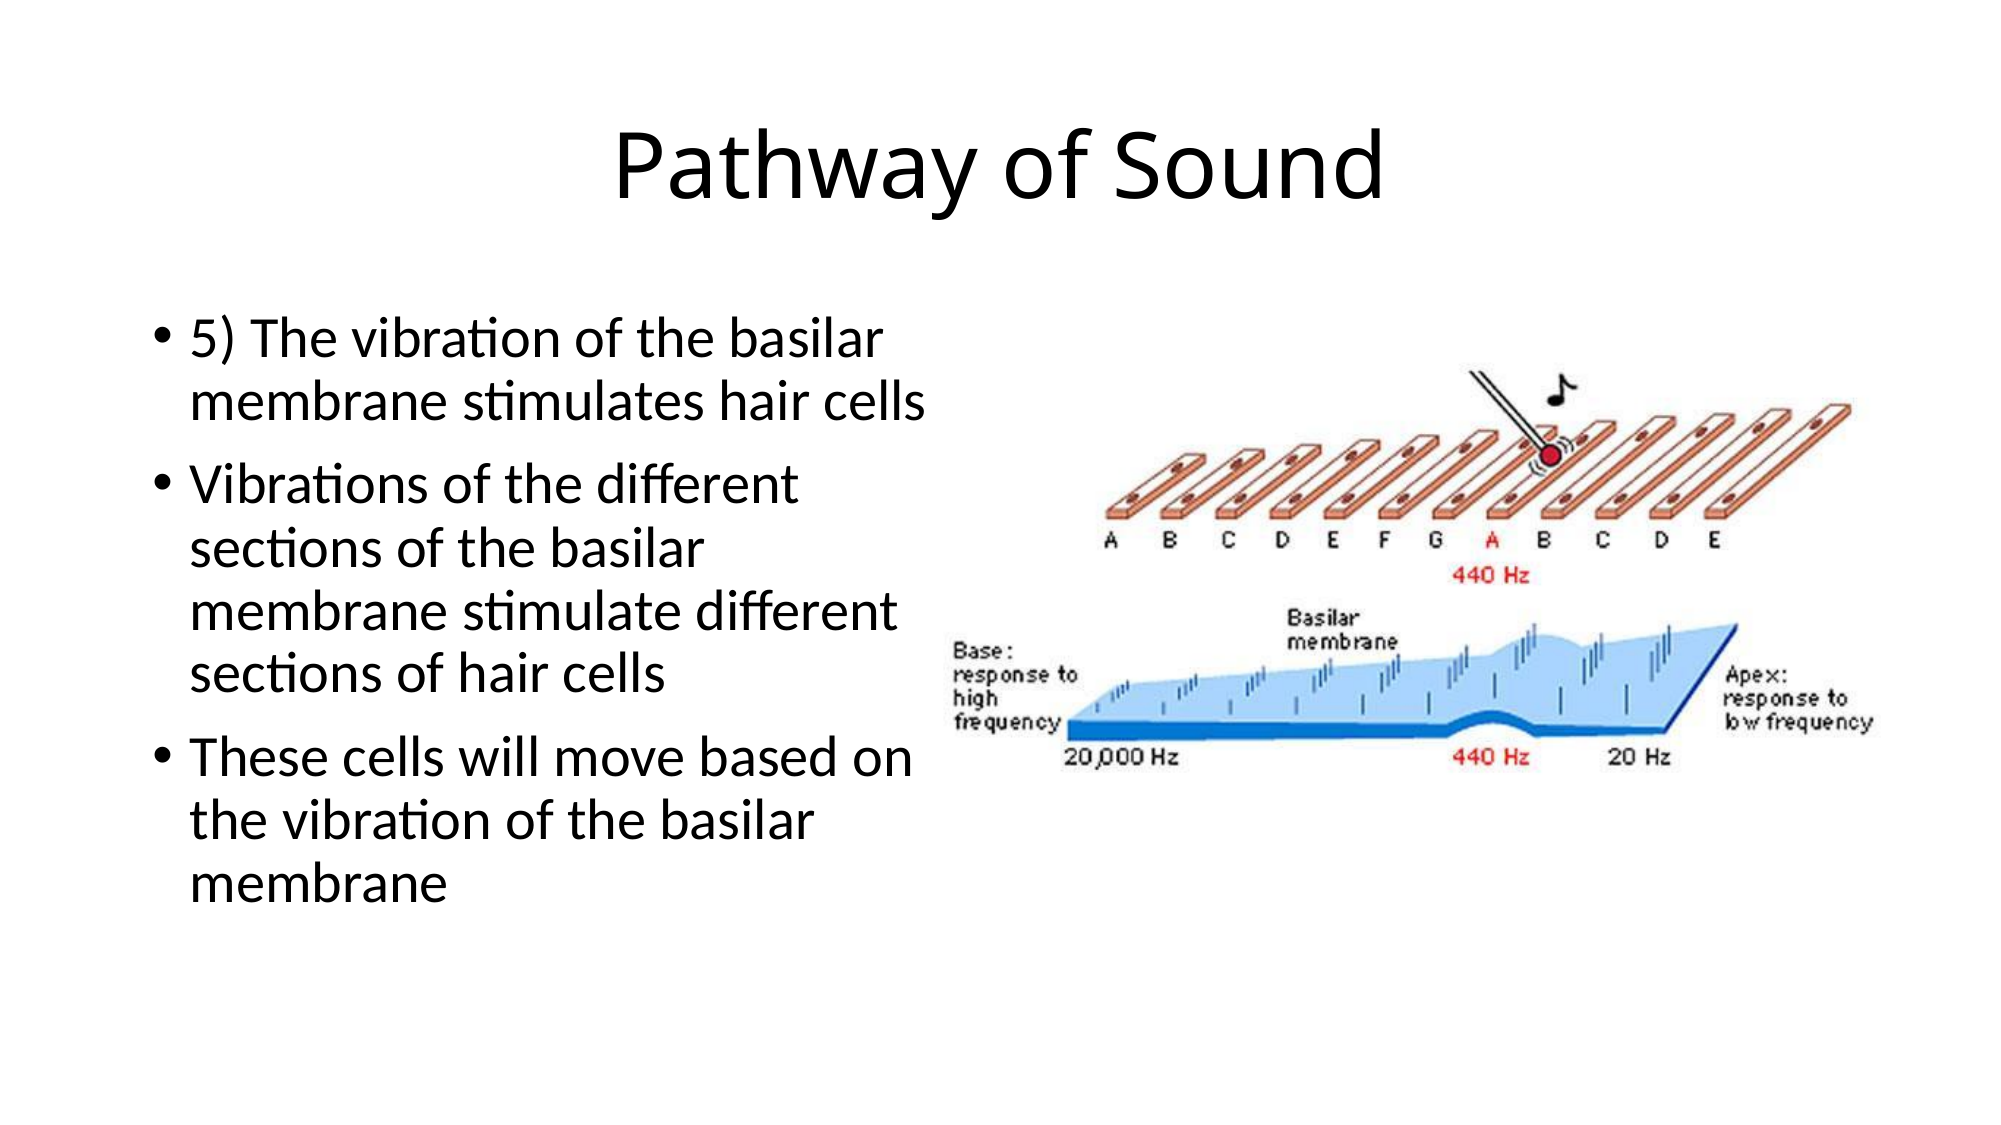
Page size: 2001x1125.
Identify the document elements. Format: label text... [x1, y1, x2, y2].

title Pathway of Sound [137, 59, 1863, 278]
picture [932, 351, 1897, 777]
list 5) The vibration of the basilar membrane stimulates hair cells Vibrations of the different sections of the basilar membrane stimulate different sections of hair cells These cells will move based on the vibration of the basilar membrane [137, 299, 988, 1014]
